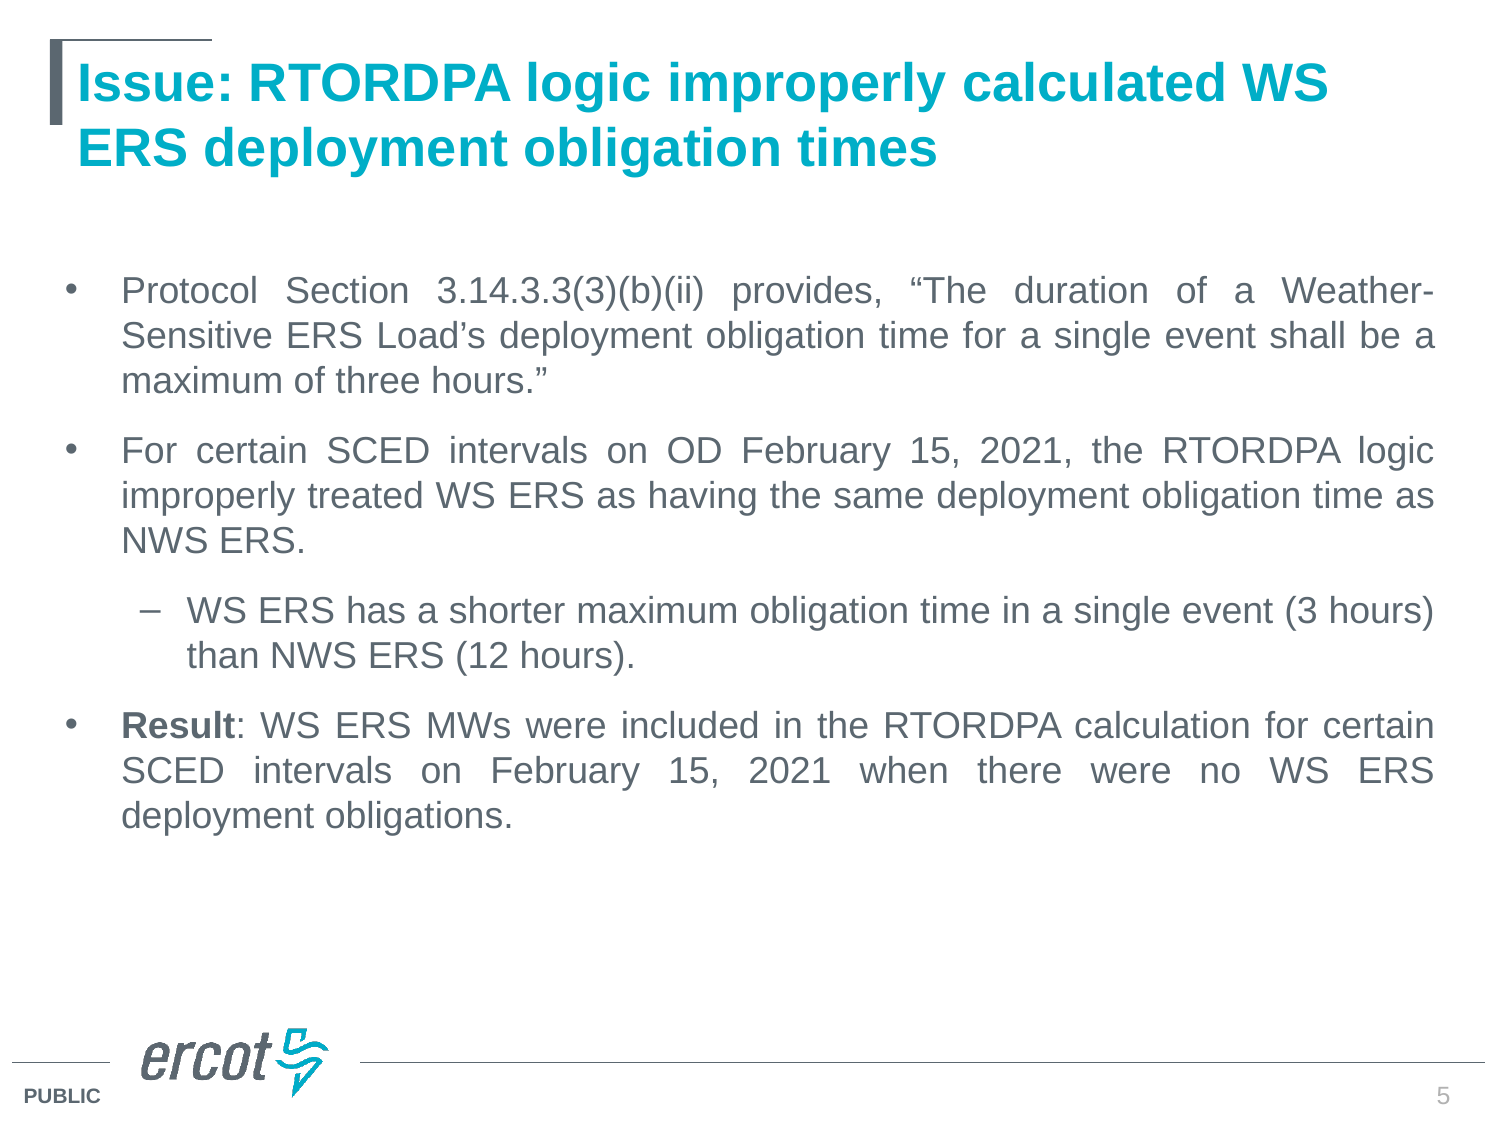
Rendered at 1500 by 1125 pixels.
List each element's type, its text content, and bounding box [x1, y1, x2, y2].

title Issue: RTORDPA logic improperly calculated WS ERS deployment obligation times [62, 39, 1450, 188]
slide_number 5 [1400, 1076, 1488, 1113]
picture [137, 1038, 332, 1100]
list Protocol Section 3.14.3.3(3)(b)(ii) provides, “The duration of a Weather-Sensitive ERS Load’s deployment obligation time for a single event shall be a maximum of three hours.” For certain SCED intervals on OD February 15, 2021, the RTORDPA logic improperly treated WS ERS as having the same deployment obligation time as NWS ERS. WS ERS has a shorter maximum obligation time in a single event (3 hours) than NWS ERS (12 hours). Result: WS ERS MWs were included in the RTORDPA calculation for certain SCED intervals on February 15, 2021 when there were no WS ERS deployment obligations. [50, 258, 1450, 1038]
